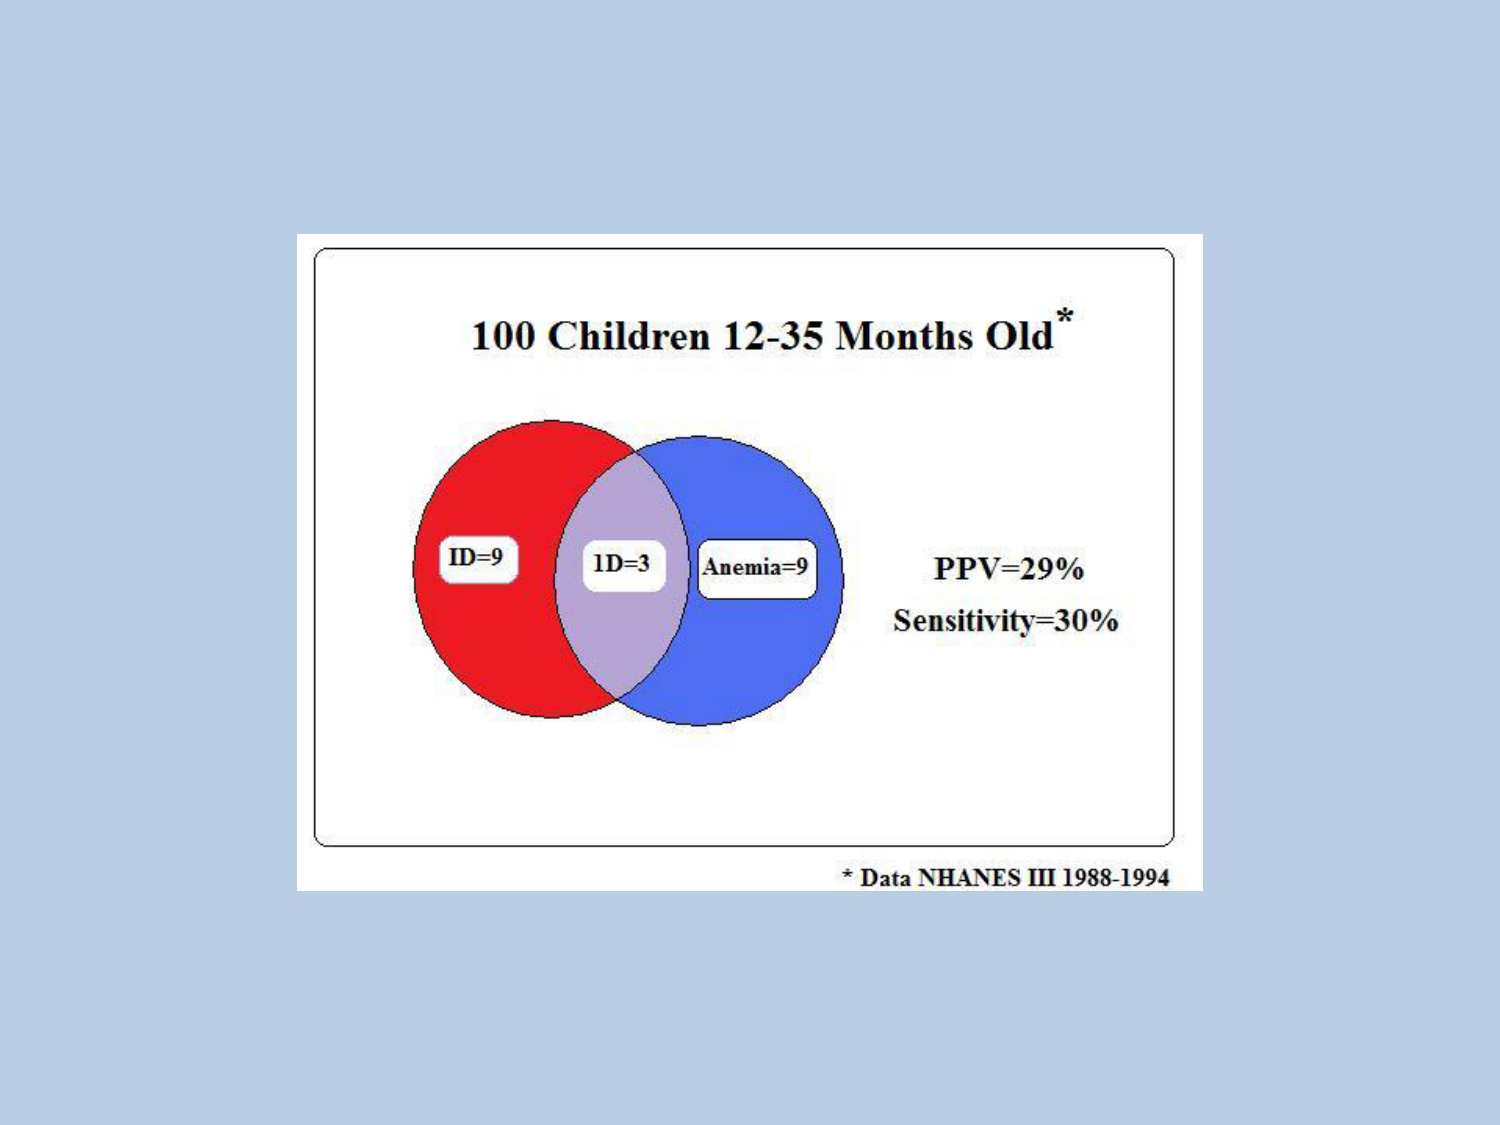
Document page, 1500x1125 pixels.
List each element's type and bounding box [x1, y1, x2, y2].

picture [297, 234, 1203, 891]
